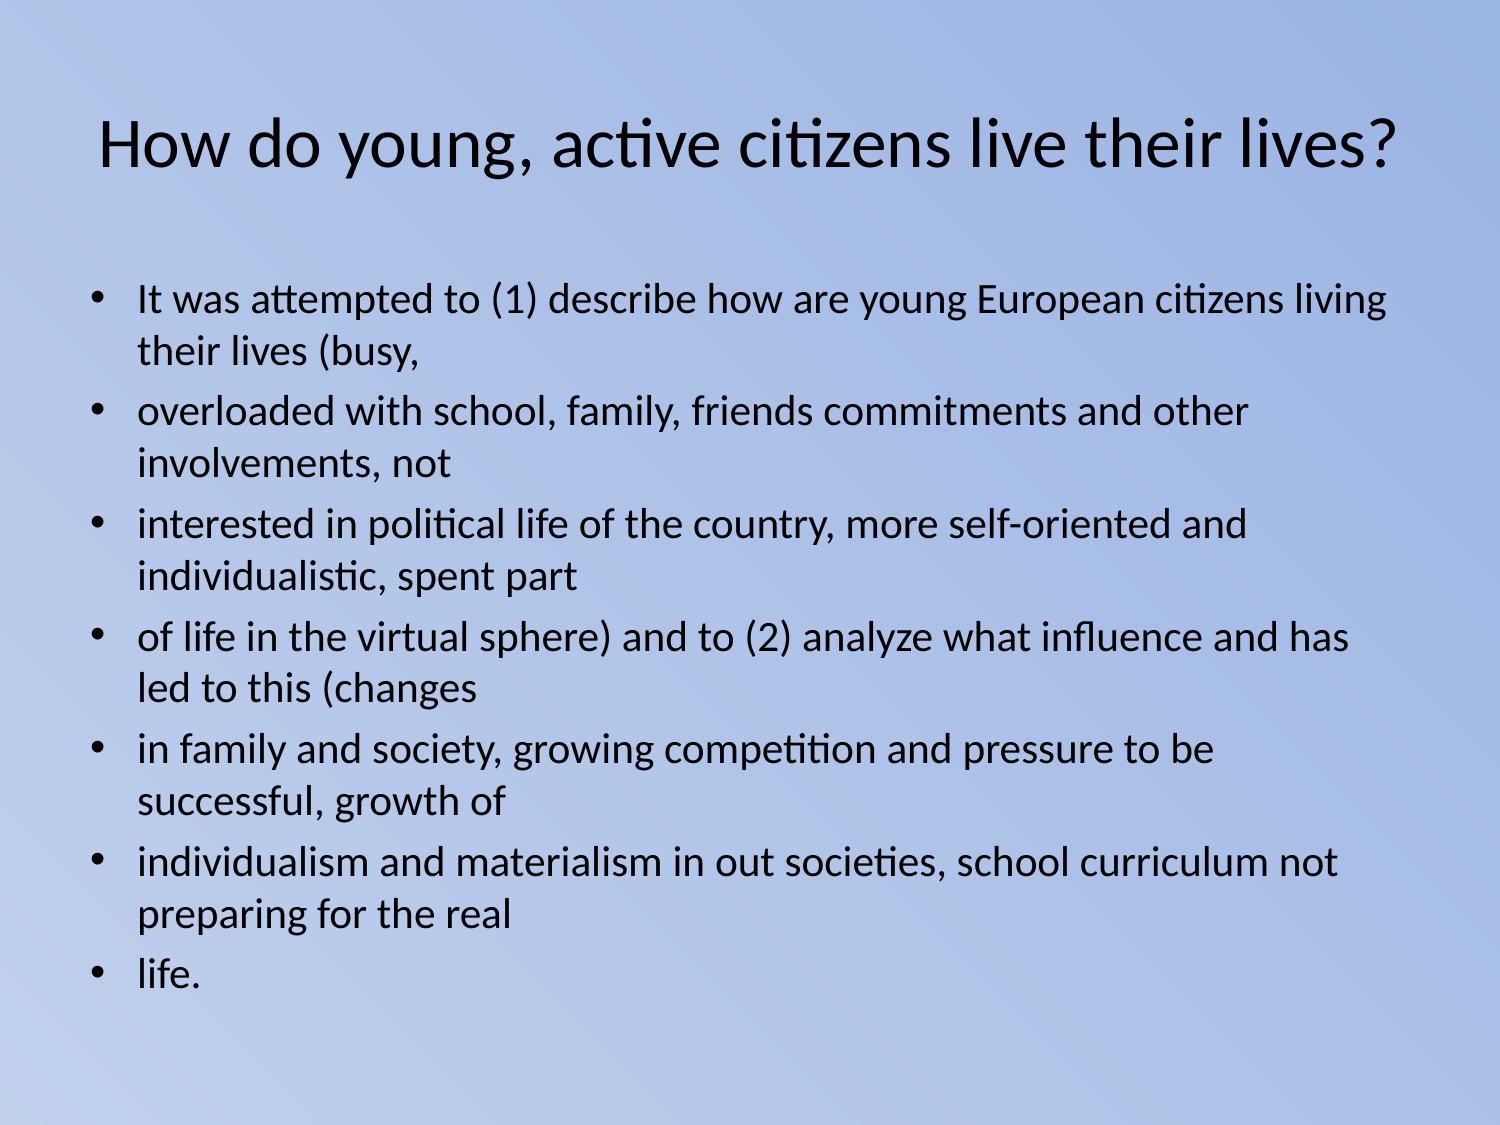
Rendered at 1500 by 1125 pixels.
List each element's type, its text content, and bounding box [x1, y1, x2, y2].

title How do young, active citizens live their lives? [75, 45, 1425, 233]
list It was attempted to (1) describe how are young European citizens living their lives (busy, overloaded with school, family, friends commitments and other involvements, not interested in political life of the country, more self-oriented and individualistic, spent part of life in the virtual sphere) and to (2) analyze what influence and has led to this (changes in family and society, growing competition and pressure to be successful, growth of individualism and materialism in out societies, school curriculum not preparing for the real life. [75, 262, 1425, 1005]
